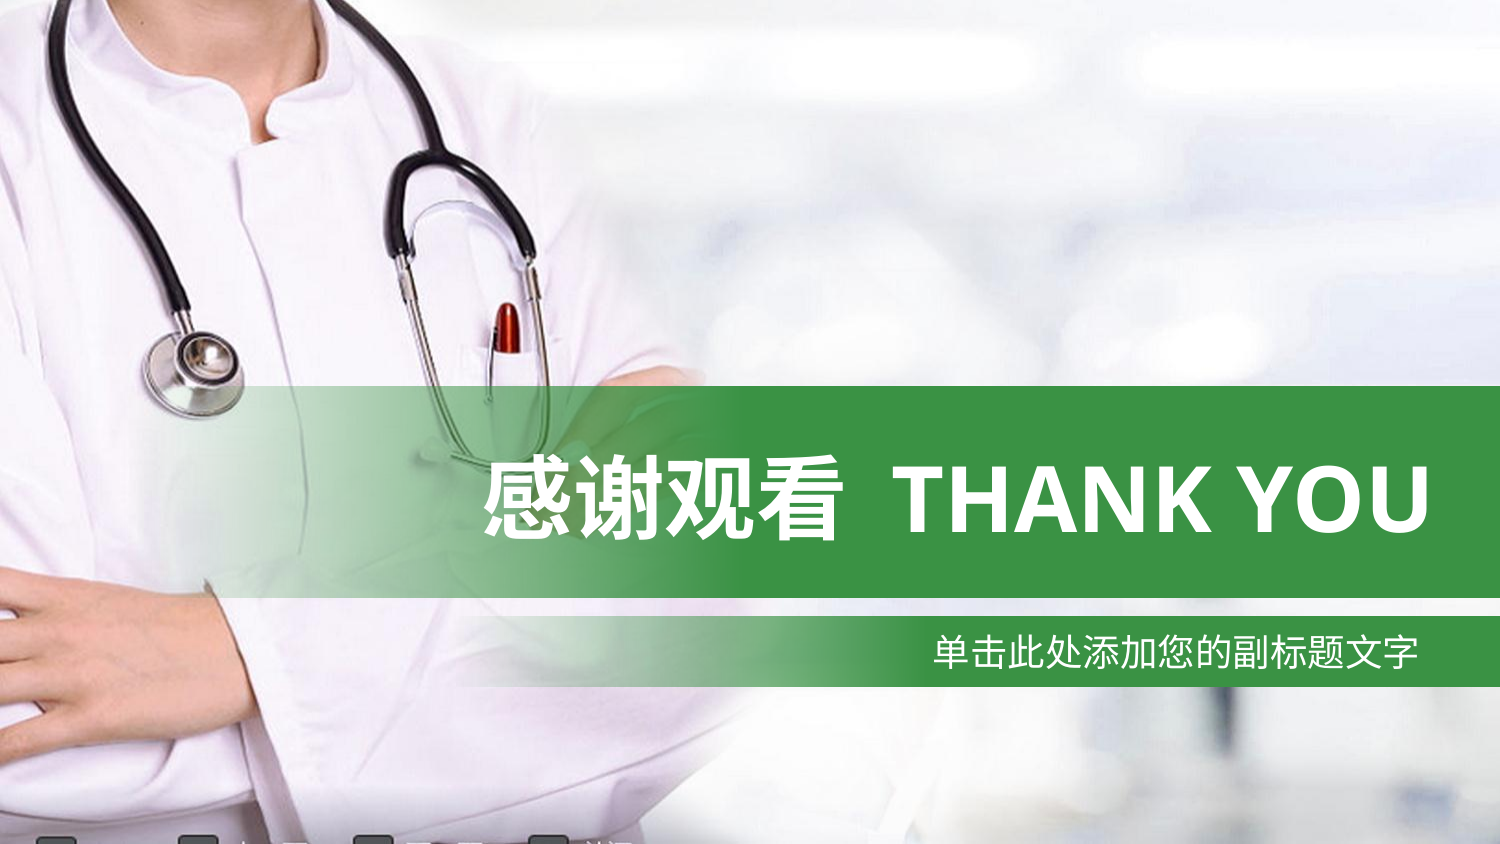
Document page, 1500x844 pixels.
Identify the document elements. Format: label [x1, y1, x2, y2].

picture [0, 0, 1500, 844]
text_box [454, 616, 1500, 687]
